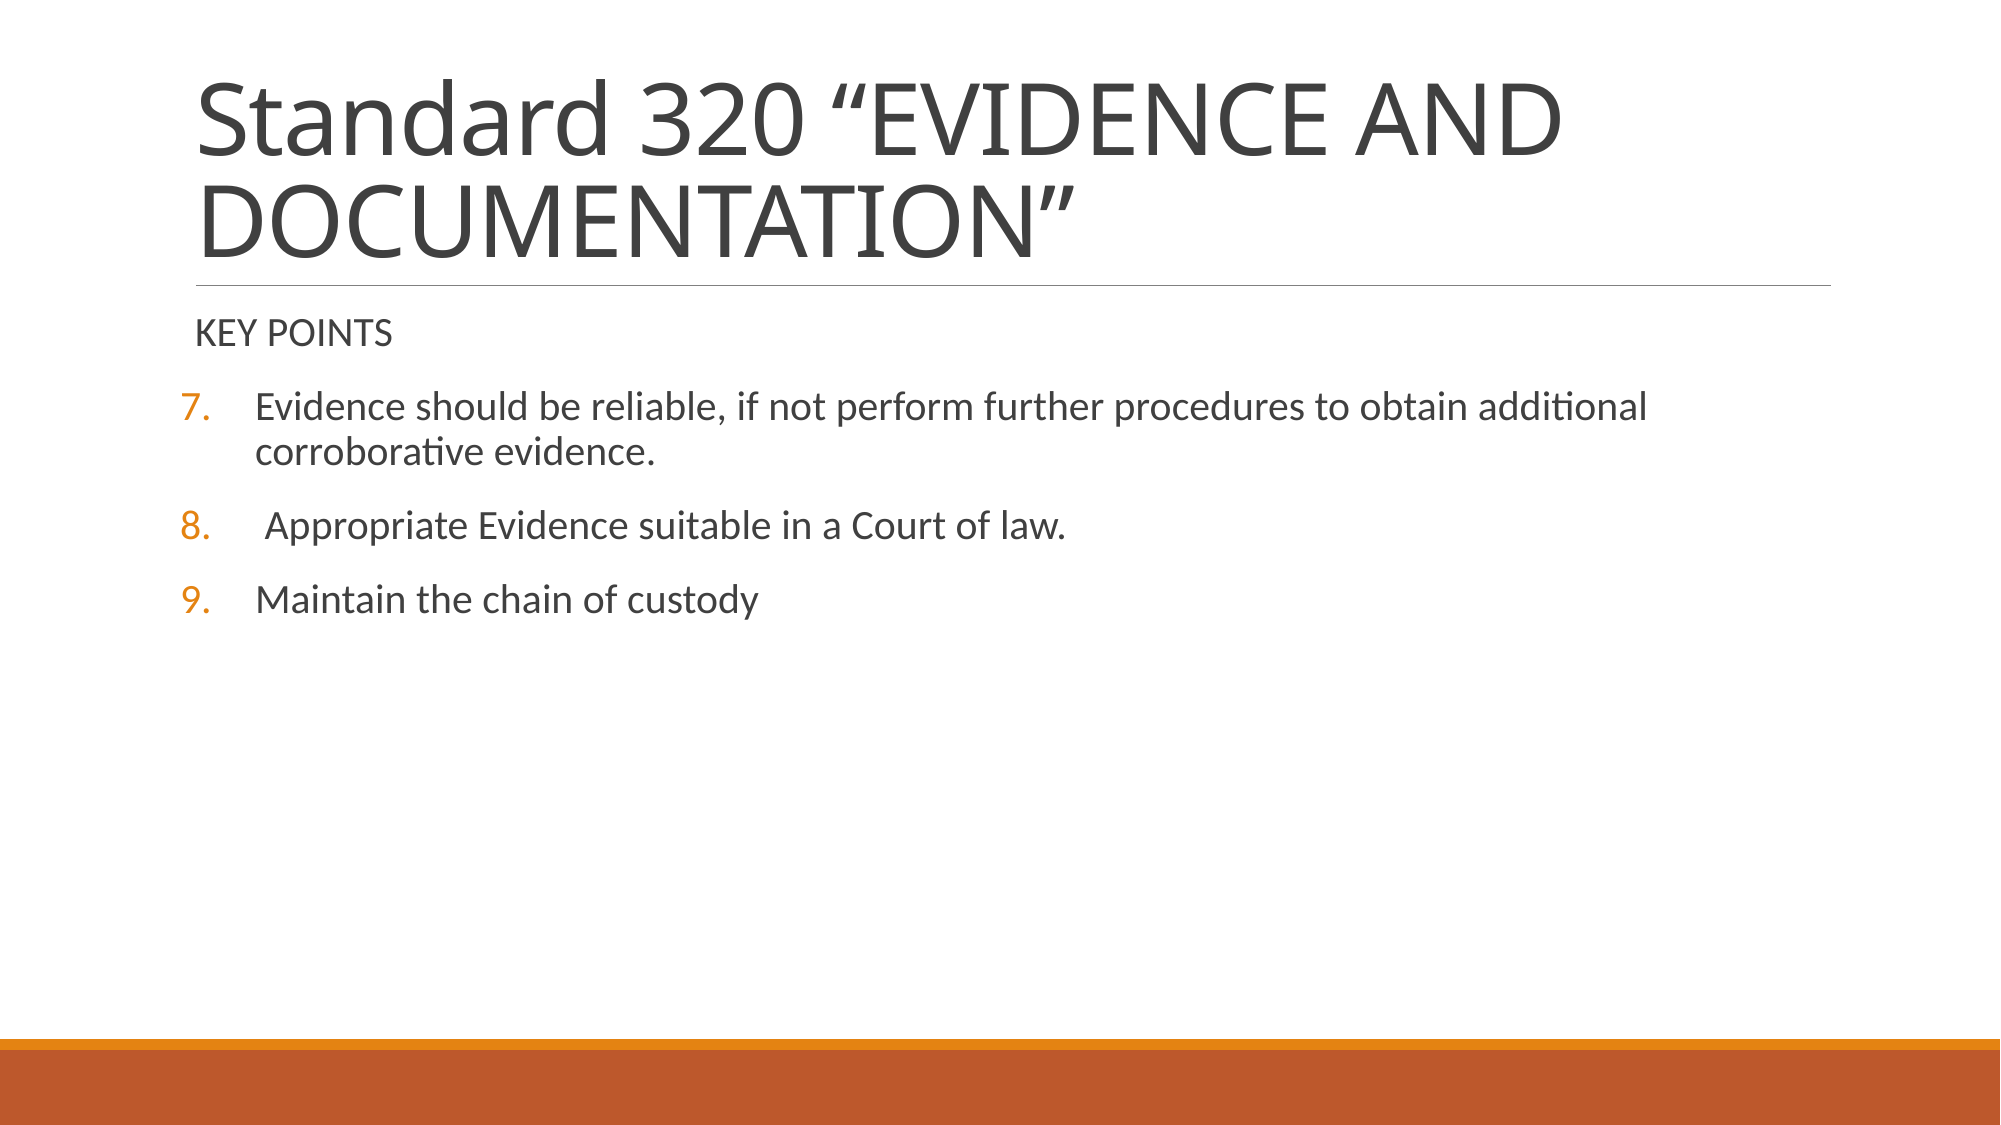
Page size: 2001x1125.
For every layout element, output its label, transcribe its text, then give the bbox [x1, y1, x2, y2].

list KEY POINTS Evidence should be reliable, if not perform further procedures to obtain additional corroborative evidence. Appropriate Evidence suitable in a Court of law. Maintain the chain of custody [180, 302, 1830, 963]
title Standard 320 “EVIDENCE AND DOCUMENTATION” [180, 47, 1830, 285]
